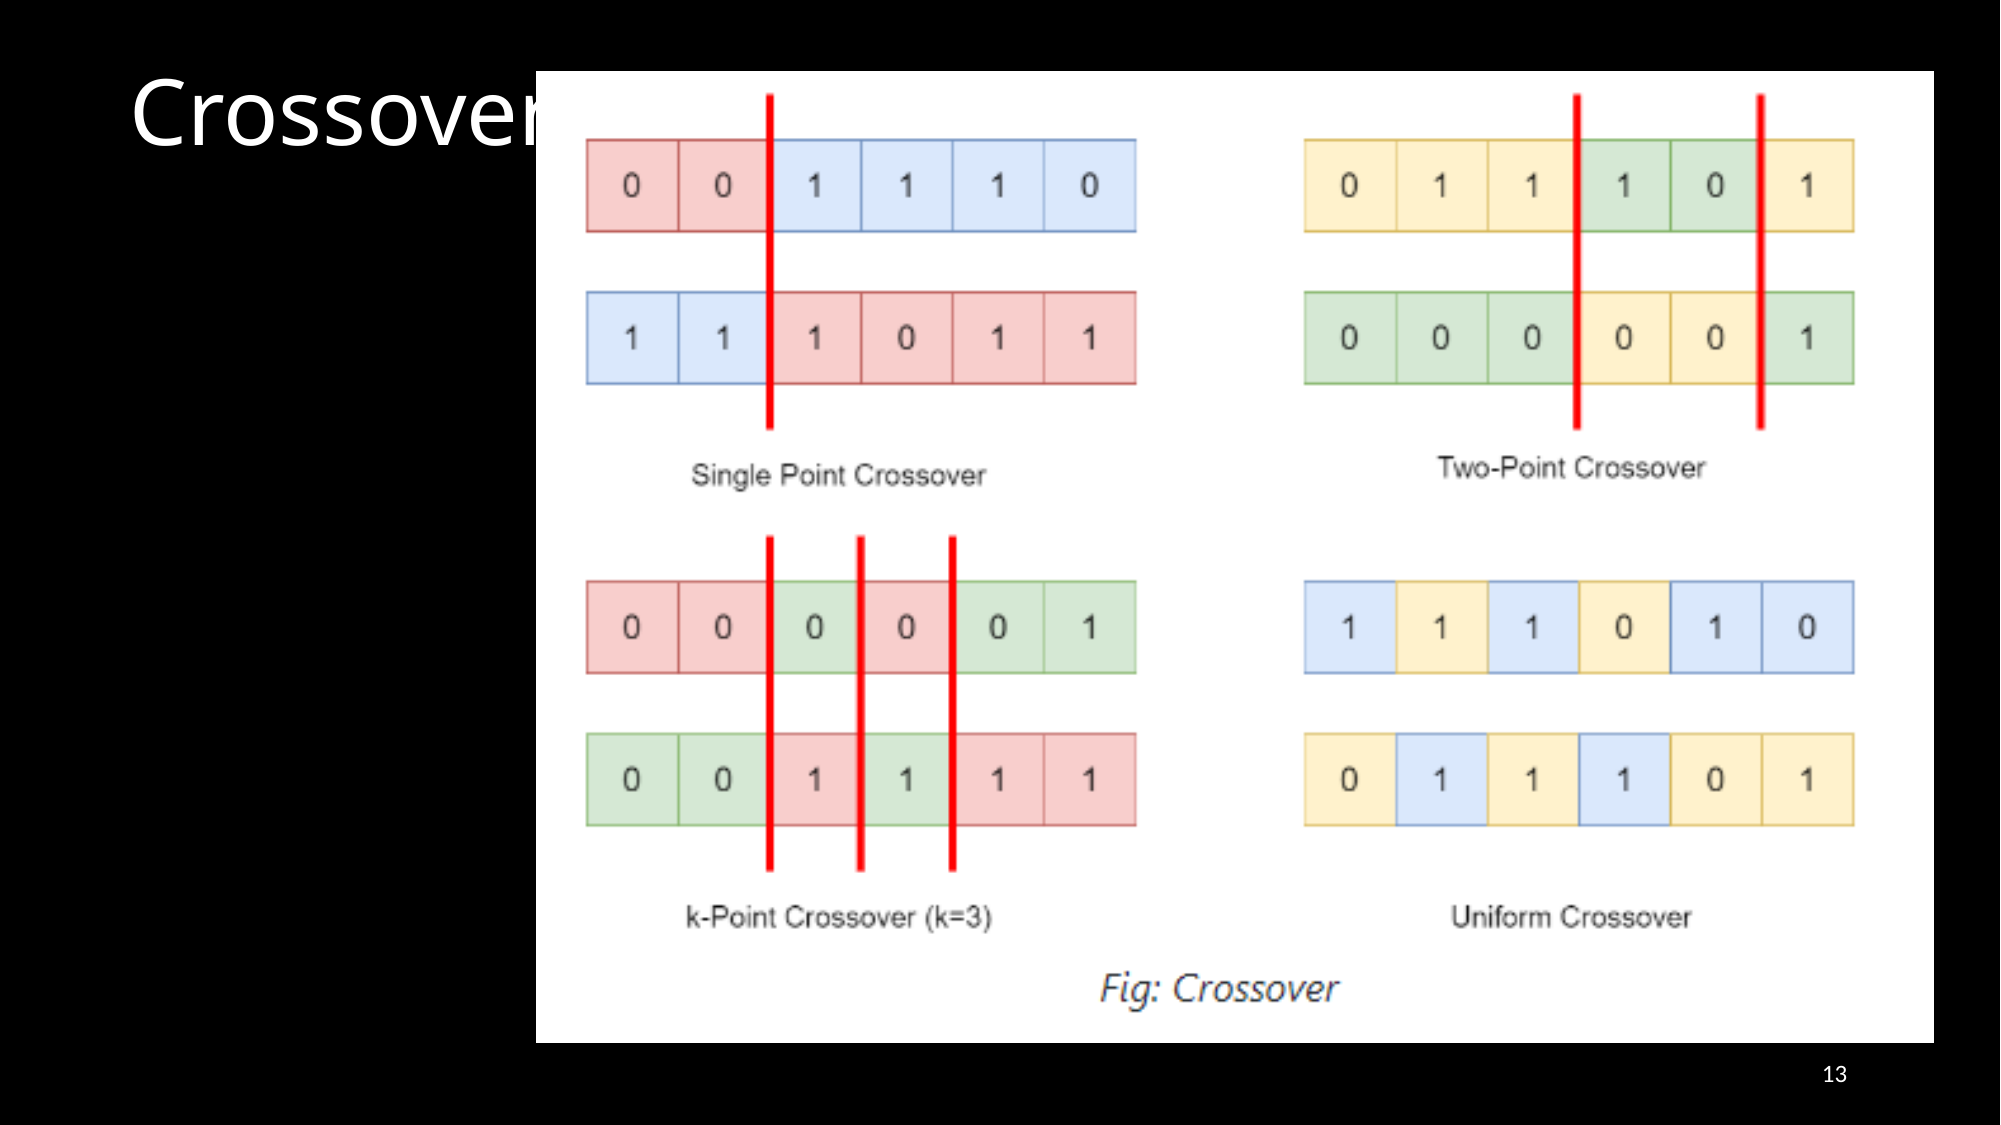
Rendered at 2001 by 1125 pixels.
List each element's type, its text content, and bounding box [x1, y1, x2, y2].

slide_number 13 [1412, 1043, 1863, 1103]
picture [536, 71, 1935, 1043]
title Crossover [114, 7, 1840, 225]
